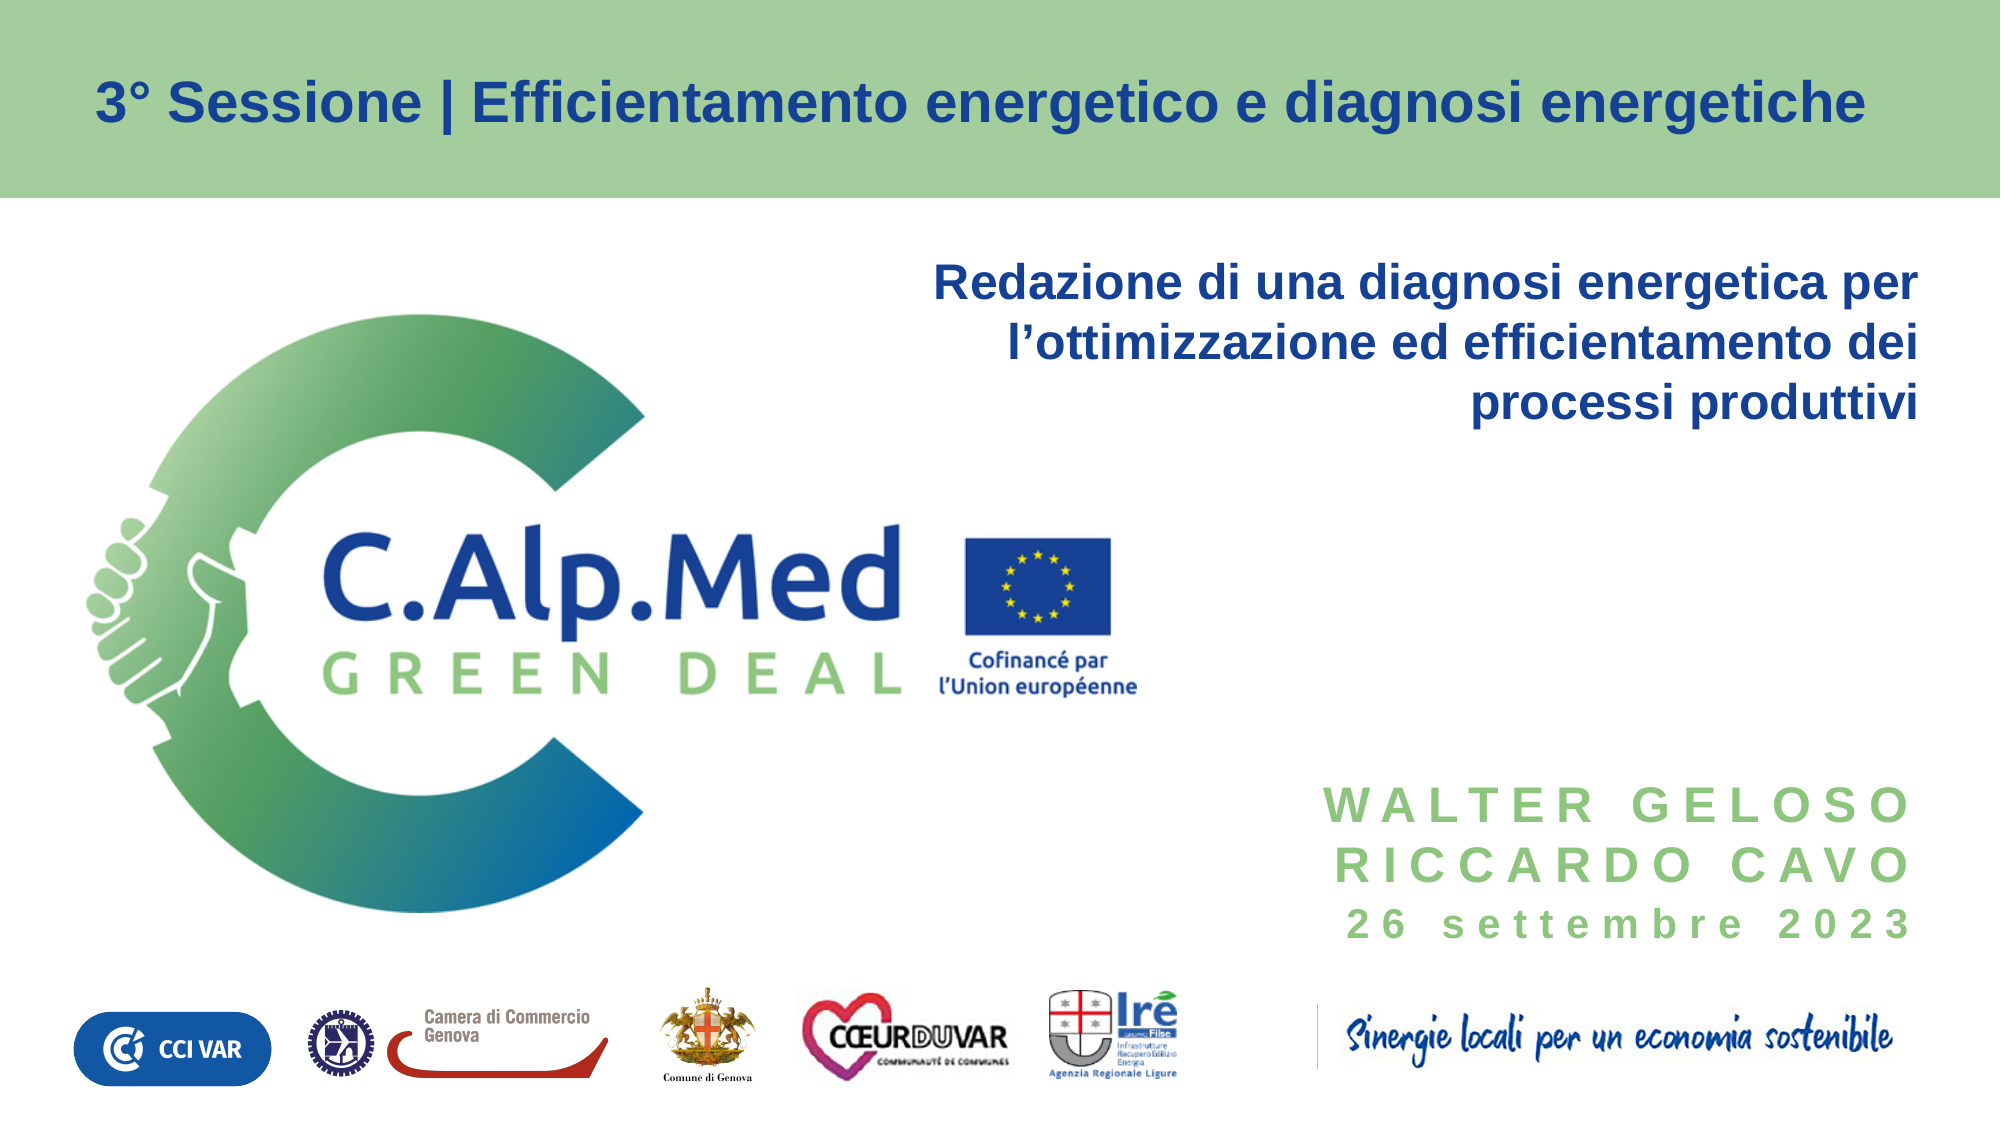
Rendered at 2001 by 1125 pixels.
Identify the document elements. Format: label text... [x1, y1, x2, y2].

text_box WALTER GELOSO RICCARDO CAVO [999, 764, 1924, 900]
picture [86, 314, 1137, 913]
text_box Redazione di una diagnosi energetica per l’ottimizzazione ed efficientamento dei processi produttivi [835, 241, 1935, 437]
picture [301, 999, 615, 1091]
picture [1314, 1004, 1895, 1069]
text_box 26 settembre 2023 [1148, 889, 1924, 954]
text_box 3° Sessione | Efficientamento energetico e diagnosi energetiche [80, 56, 1935, 142]
picture [796, 986, 1020, 1086]
picture [62, 999, 284, 1099]
picture [648, 978, 765, 1095]
picture [1049, 990, 1177, 1079]
